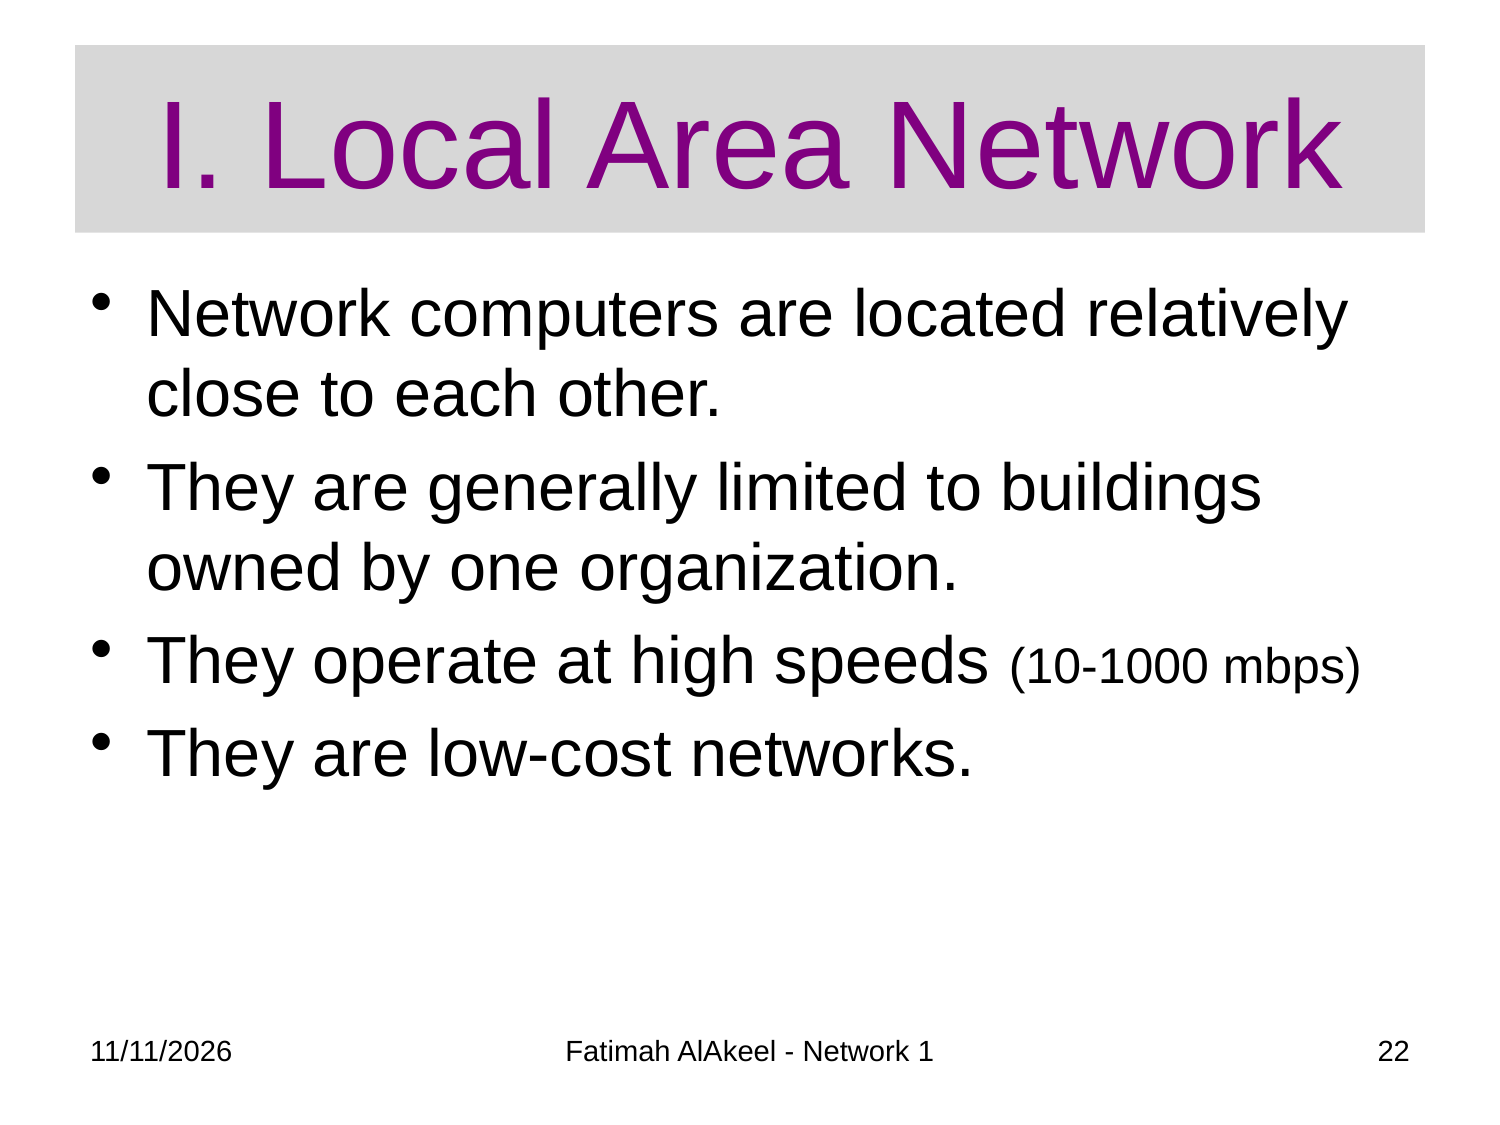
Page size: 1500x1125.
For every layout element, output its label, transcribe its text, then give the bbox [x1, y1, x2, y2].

list Network computers are located relatively close to each other. They are generally limited to buildings owned by one organization. They operate at high speeds (10-1000 mbps) They are low-cost networks. [74, 262, 1426, 1006]
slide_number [74, 1024, 426, 1103]
title I. Local Area Network [74, 44, 1426, 233]
footer Fatimah AlAkeel - Network 1 [512, 1024, 988, 1103]
slide_number 22 [1074, 1024, 1426, 1103]
